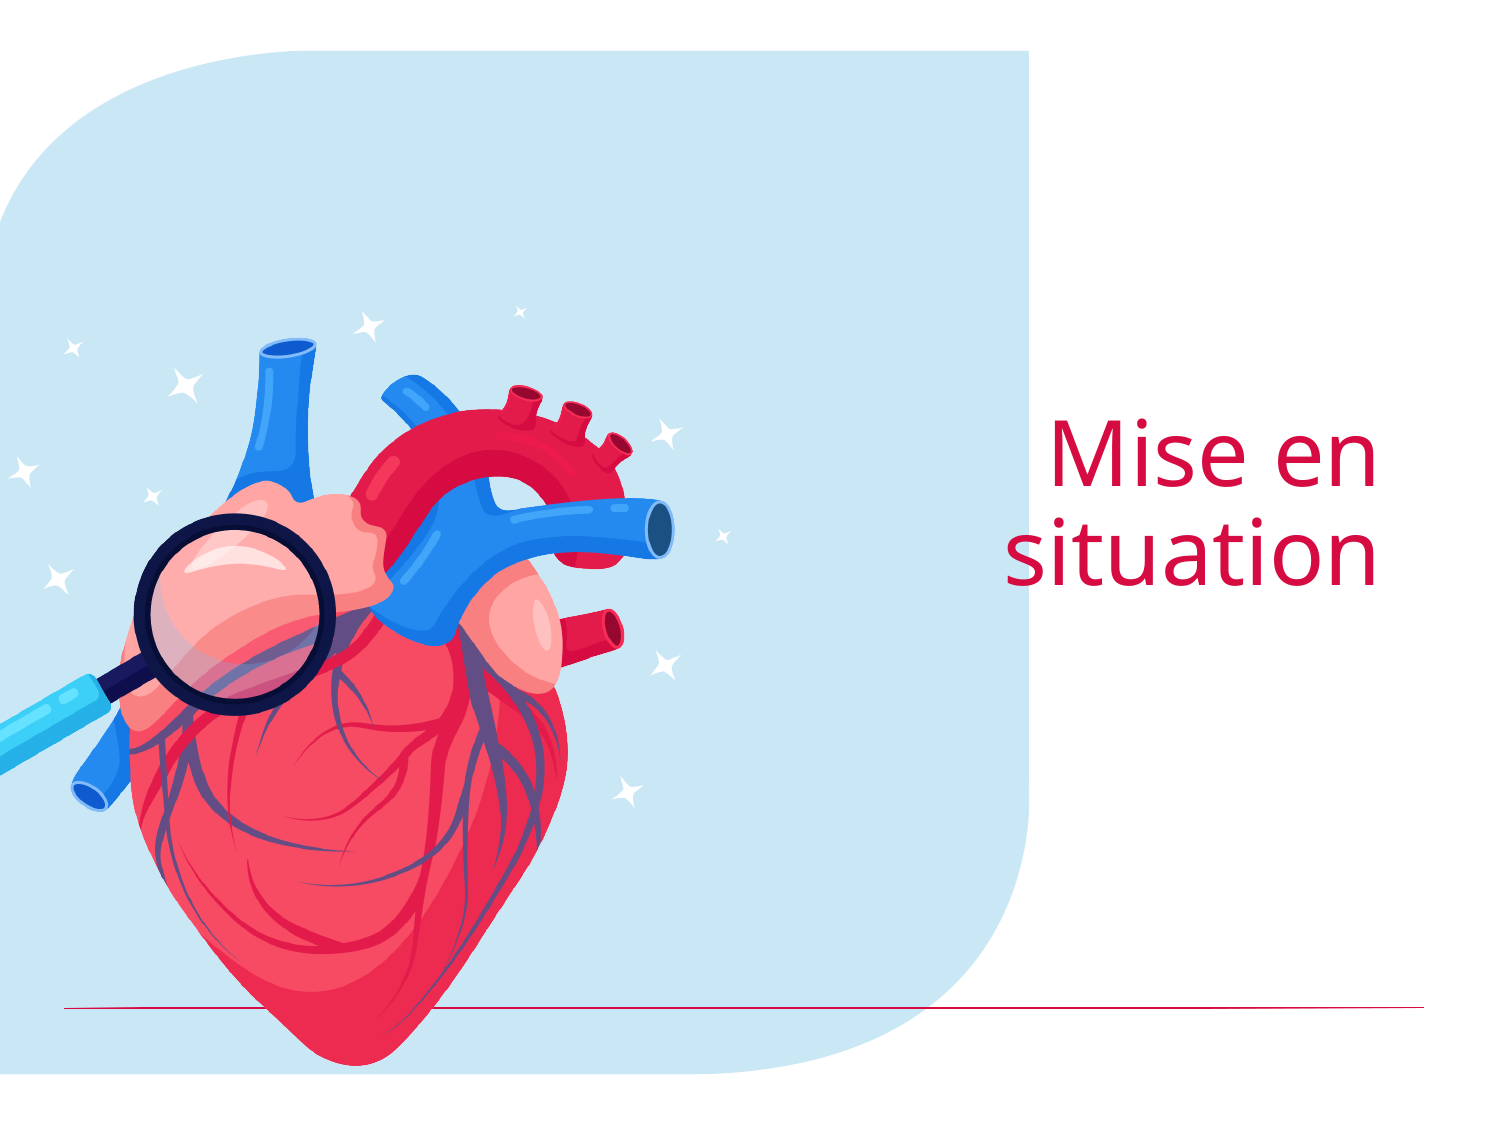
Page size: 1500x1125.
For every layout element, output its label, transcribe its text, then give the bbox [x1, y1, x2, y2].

picture [0, 0, 1500, 1125]
title Mise en situation [714, 59, 1397, 953]
